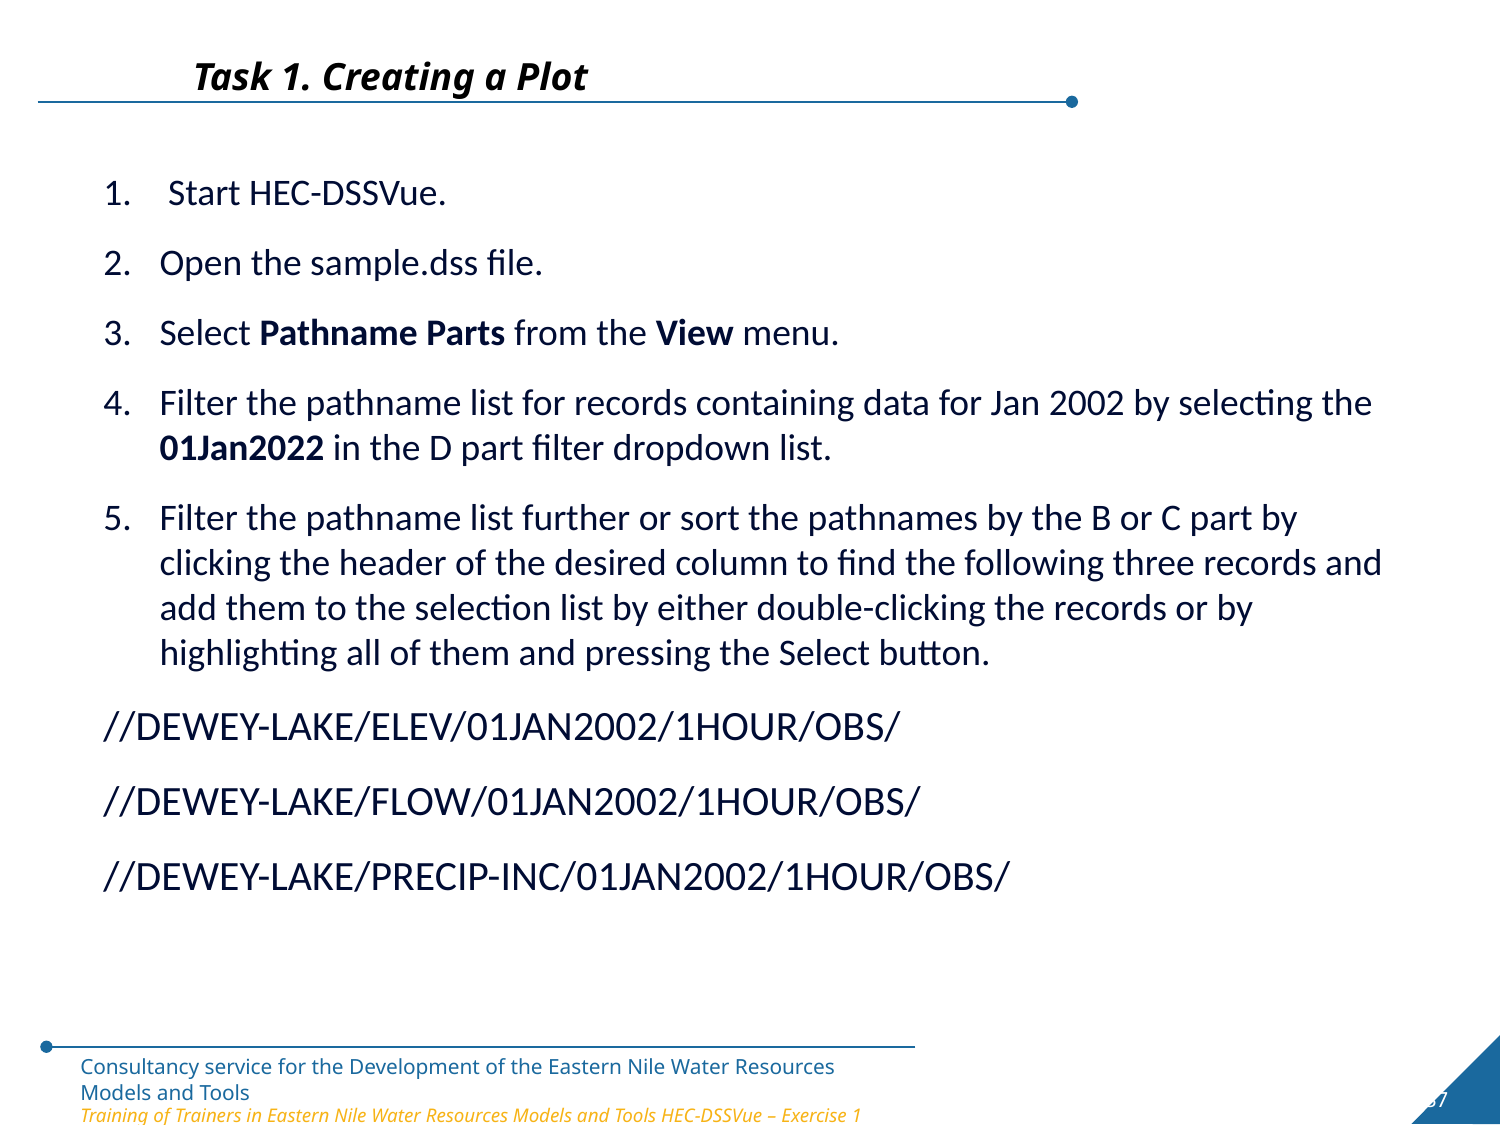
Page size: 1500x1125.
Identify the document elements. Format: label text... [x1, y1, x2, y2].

list Start HEC-DSSVue. Open the sample.dss file. Select Pathname Parts from the View menu. Filter the pathname list for records containing data for Jan 2002 by selecting the 01Jan2022 in the D part filter dropdown list. Filter the pathname list further or sort the pathnames by the B or C part by clicking the header of the desired column to find the following three records and add them to the selection list by either double-clicking the records or by highlighting all of them and pressing the Select button. //DEWEY-LAKE/ELEV/01JAN2002/1HOUR/OBS/ //DEWEY-LAKE/FLOW/01JAN2002/1HOUR/OBS/ //DEWEY-LAKE/PRECIP-INC/01JAN2002/1HOUR/OBS/ [88, 160, 1412, 947]
text_box Task 1. Creating a Plot [178, 22, 1468, 106]
